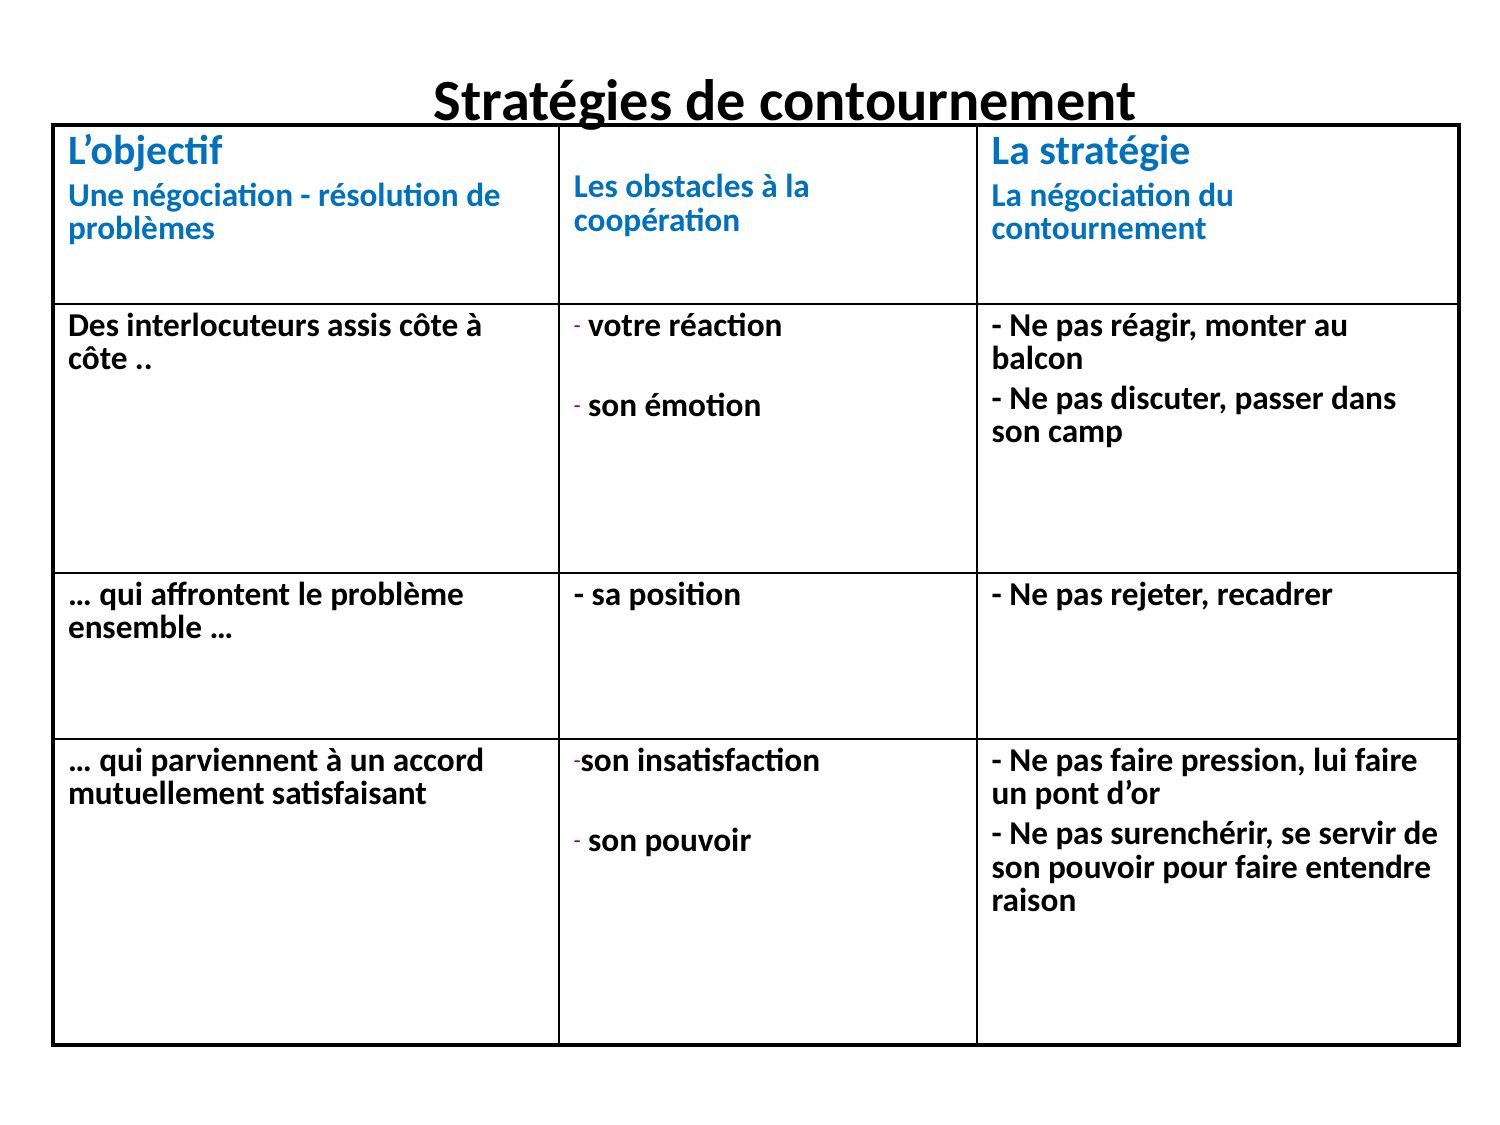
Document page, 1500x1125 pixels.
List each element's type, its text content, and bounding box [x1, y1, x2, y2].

table_cell - Ne pas rejeter, recadrer [978, 574, 1457, 738]
table_cell son insatisfaction son pouvoir [560, 740, 976, 1043]
table_cell … qui parviennent à un accord mutuellement satisfaisant [55, 740, 558, 1043]
table_cell Des interlocuteurs assis côte à côte .. [55, 305, 558, 572]
title Stratégies de contournement [70, 42, 1500, 152]
table_header La stratégie La négociation du contournement [978, 127, 1457, 303]
table_cell - Ne pas faire pression, lui faire un pont d’or - Ne pas surenchérir, se servir de son pouvoir pour faire entendre raison [978, 740, 1457, 1043]
table_header Les obstacles à la coopération [560, 127, 976, 303]
table_cell - Ne pas réagir, monter au balcon - Ne pas discuter, passer dans son camp [978, 305, 1457, 572]
table_header L’objectif Une négociation - résolution de problèmes [55, 127, 558, 303]
table_cell … qui affrontent le problème ensemble … [55, 574, 558, 738]
table_cell - sa position [560, 574, 976, 738]
table_cell votre réaction son émotion [560, 305, 976, 572]
